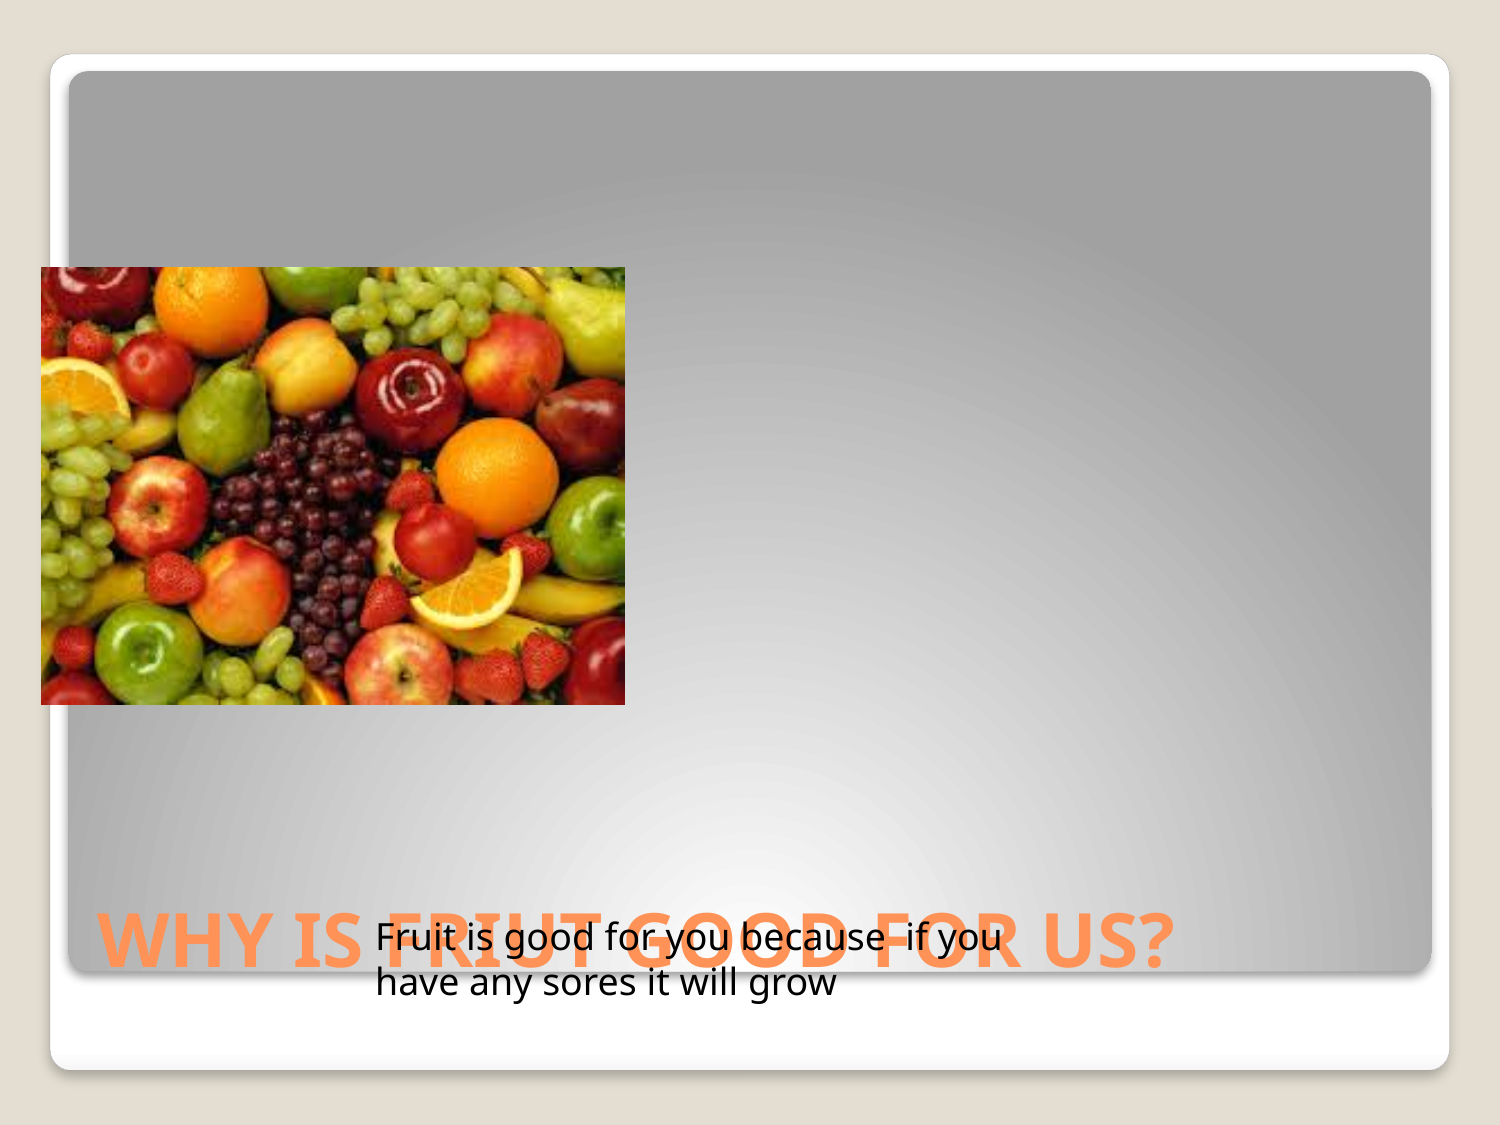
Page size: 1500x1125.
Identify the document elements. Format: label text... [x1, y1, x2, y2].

title WHY IS FRIUT GOOD FOR US? [82, 817, 1425, 990]
picture [40, 266, 625, 705]
text_box Fruit is good for you because if you have any sores it will grow [360, 905, 1022, 1010]
